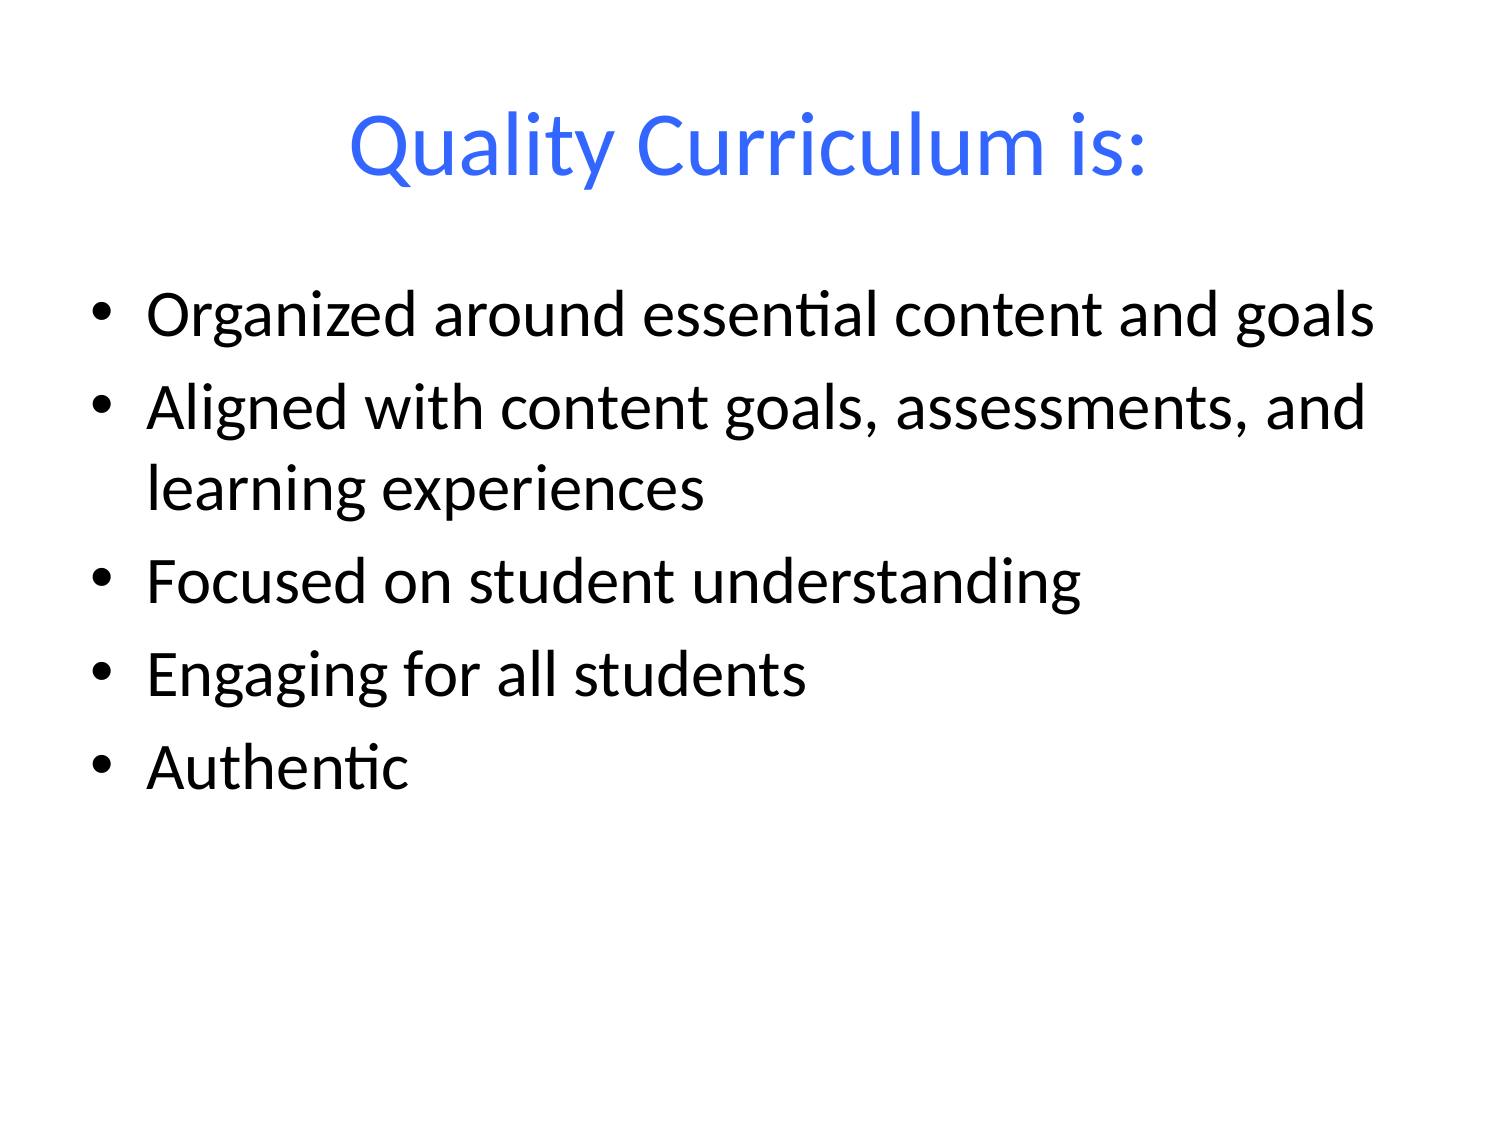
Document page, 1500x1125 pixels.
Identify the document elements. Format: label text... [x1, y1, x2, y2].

list Organized around essential content and goals Aligned with content goals, assessments, and learning experiences Focused on student understanding Engaging for all students Authentic [75, 262, 1425, 1005]
title Quality Curriculum is: [75, 45, 1425, 233]
